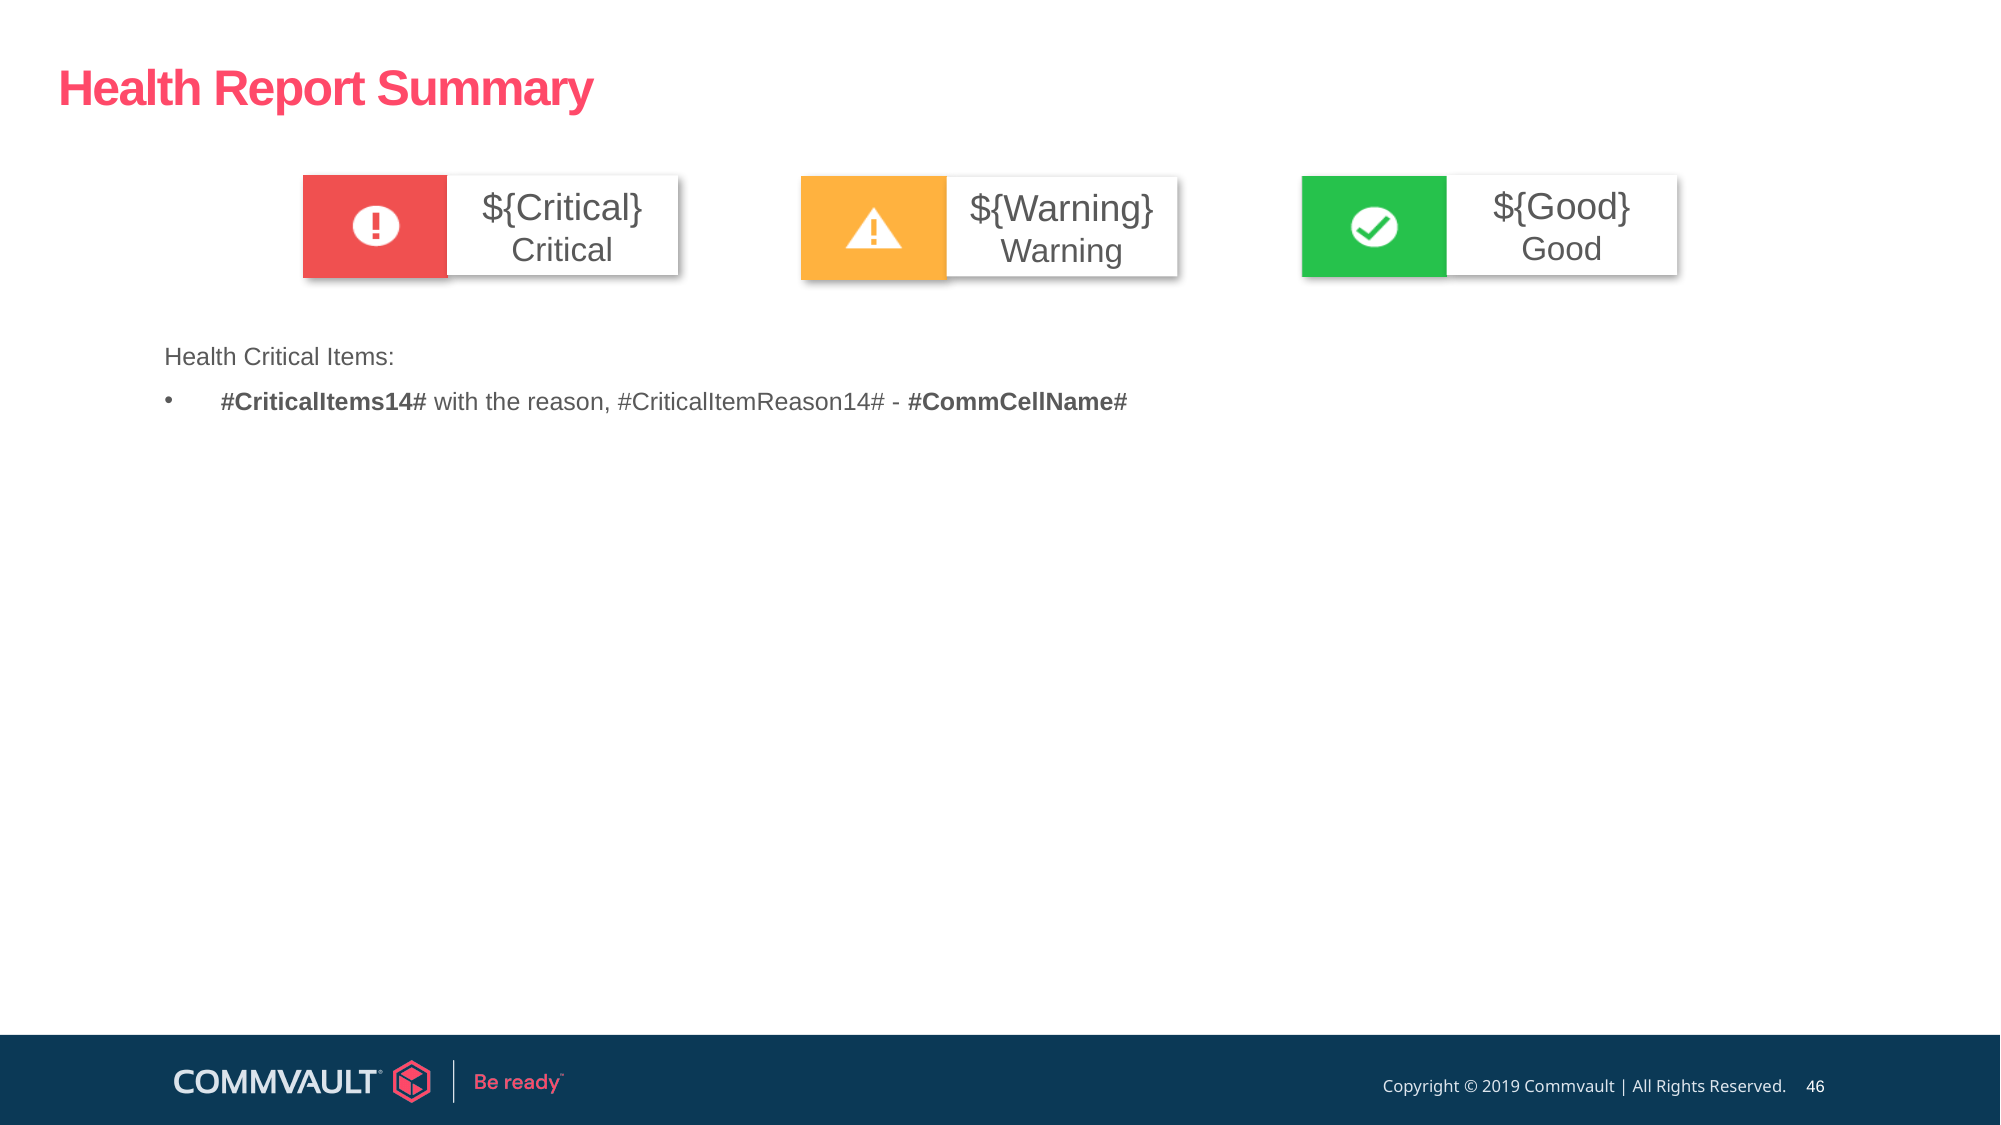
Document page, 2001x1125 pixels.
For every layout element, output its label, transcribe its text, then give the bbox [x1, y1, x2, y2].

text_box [303, 175, 678, 278]
picture [174, 1060, 564, 1103]
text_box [1301, 175, 1678, 277]
title Health Report Summary [58, 46, 1709, 117]
text_box Health Critical Items: #CriticalItems14# with the reason, #CriticalItemReason14# - #CommCellName# [149, 333, 1870, 423]
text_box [801, 176, 1178, 280]
slide_number 46 [1790, 1051, 1825, 1097]
